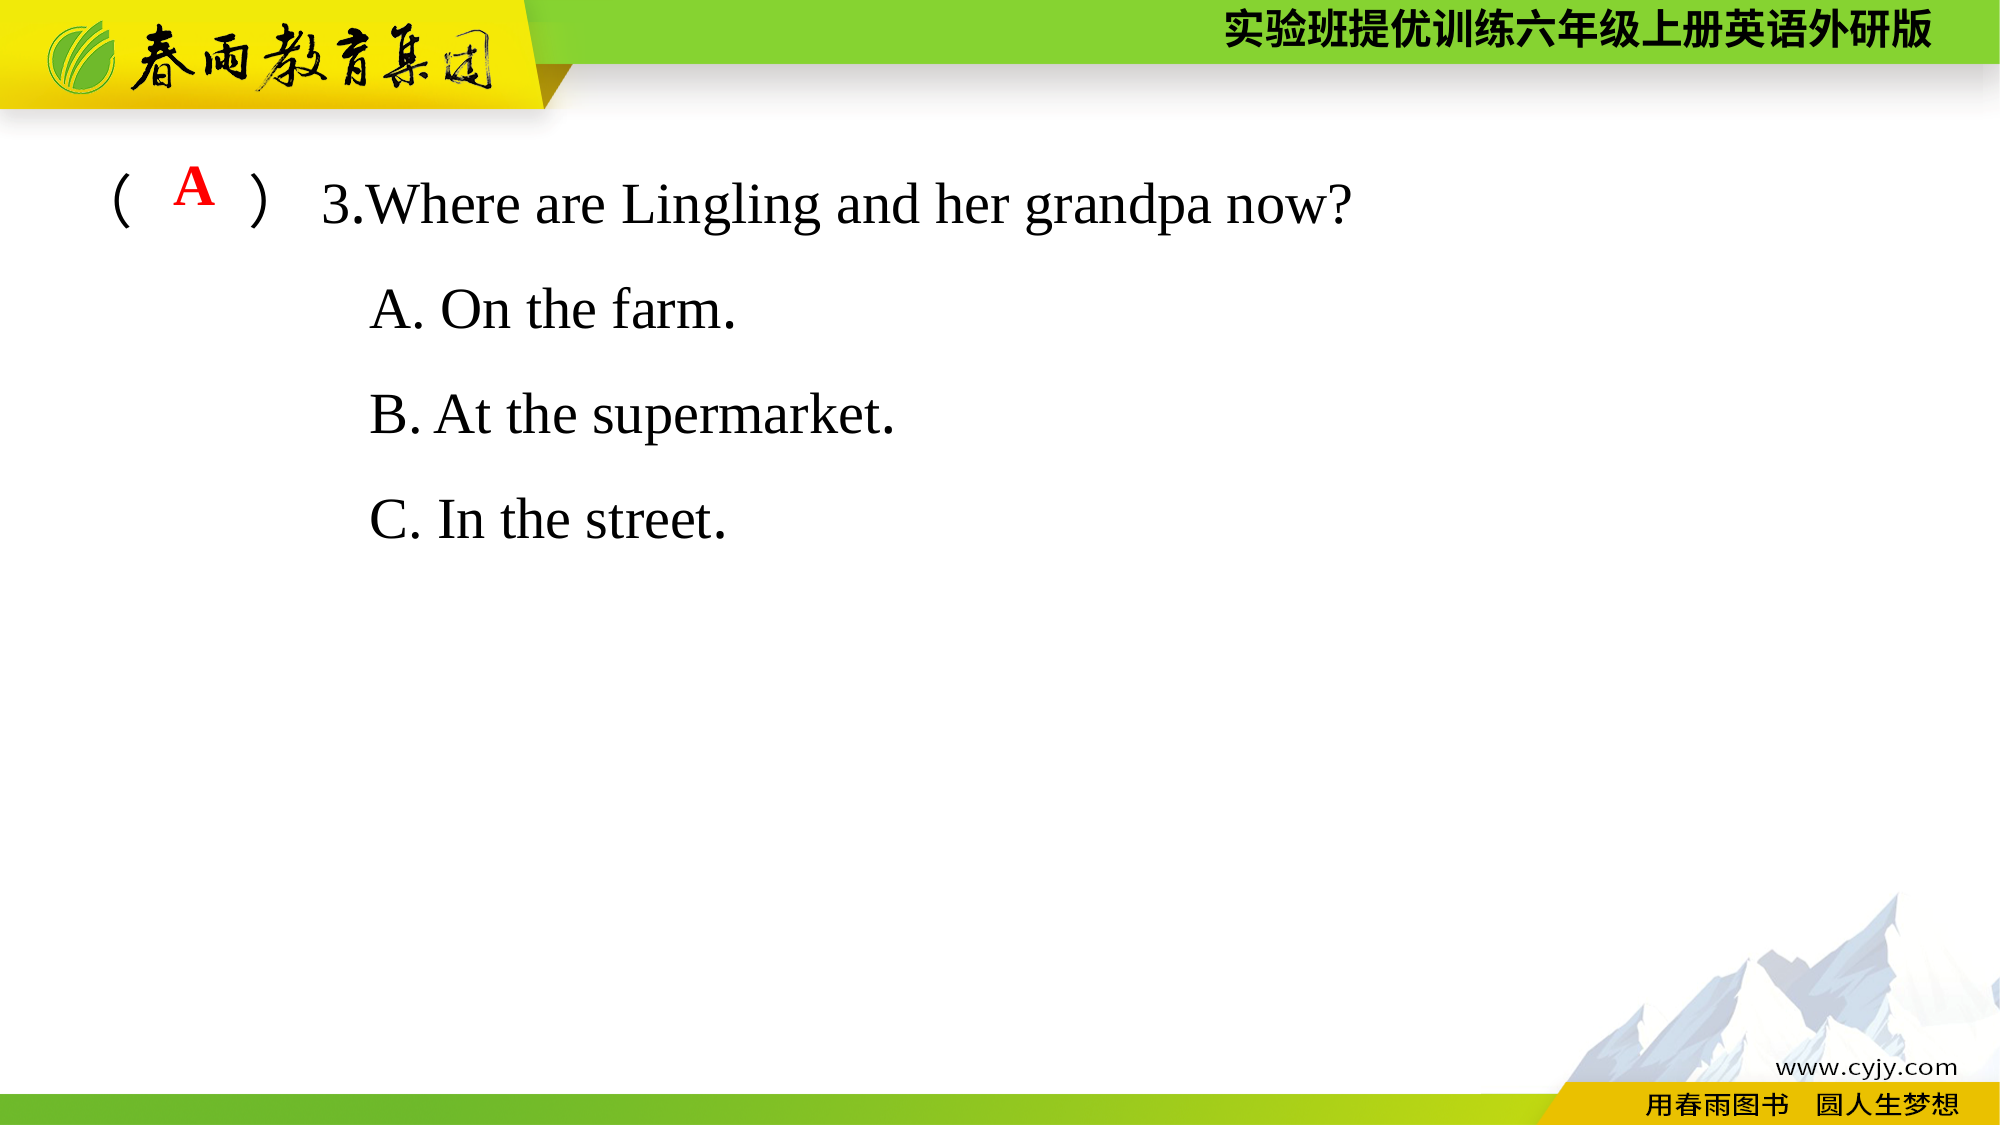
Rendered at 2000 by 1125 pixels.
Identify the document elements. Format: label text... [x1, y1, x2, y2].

picture [0, 0, 2000, 1125]
text_box A [158, 140, 231, 225]
list （ ）3.Where are Lingling and her grandpa now? A. On the farm. B. At the supermarket. C. In the street. [59, 122, 1944, 549]
